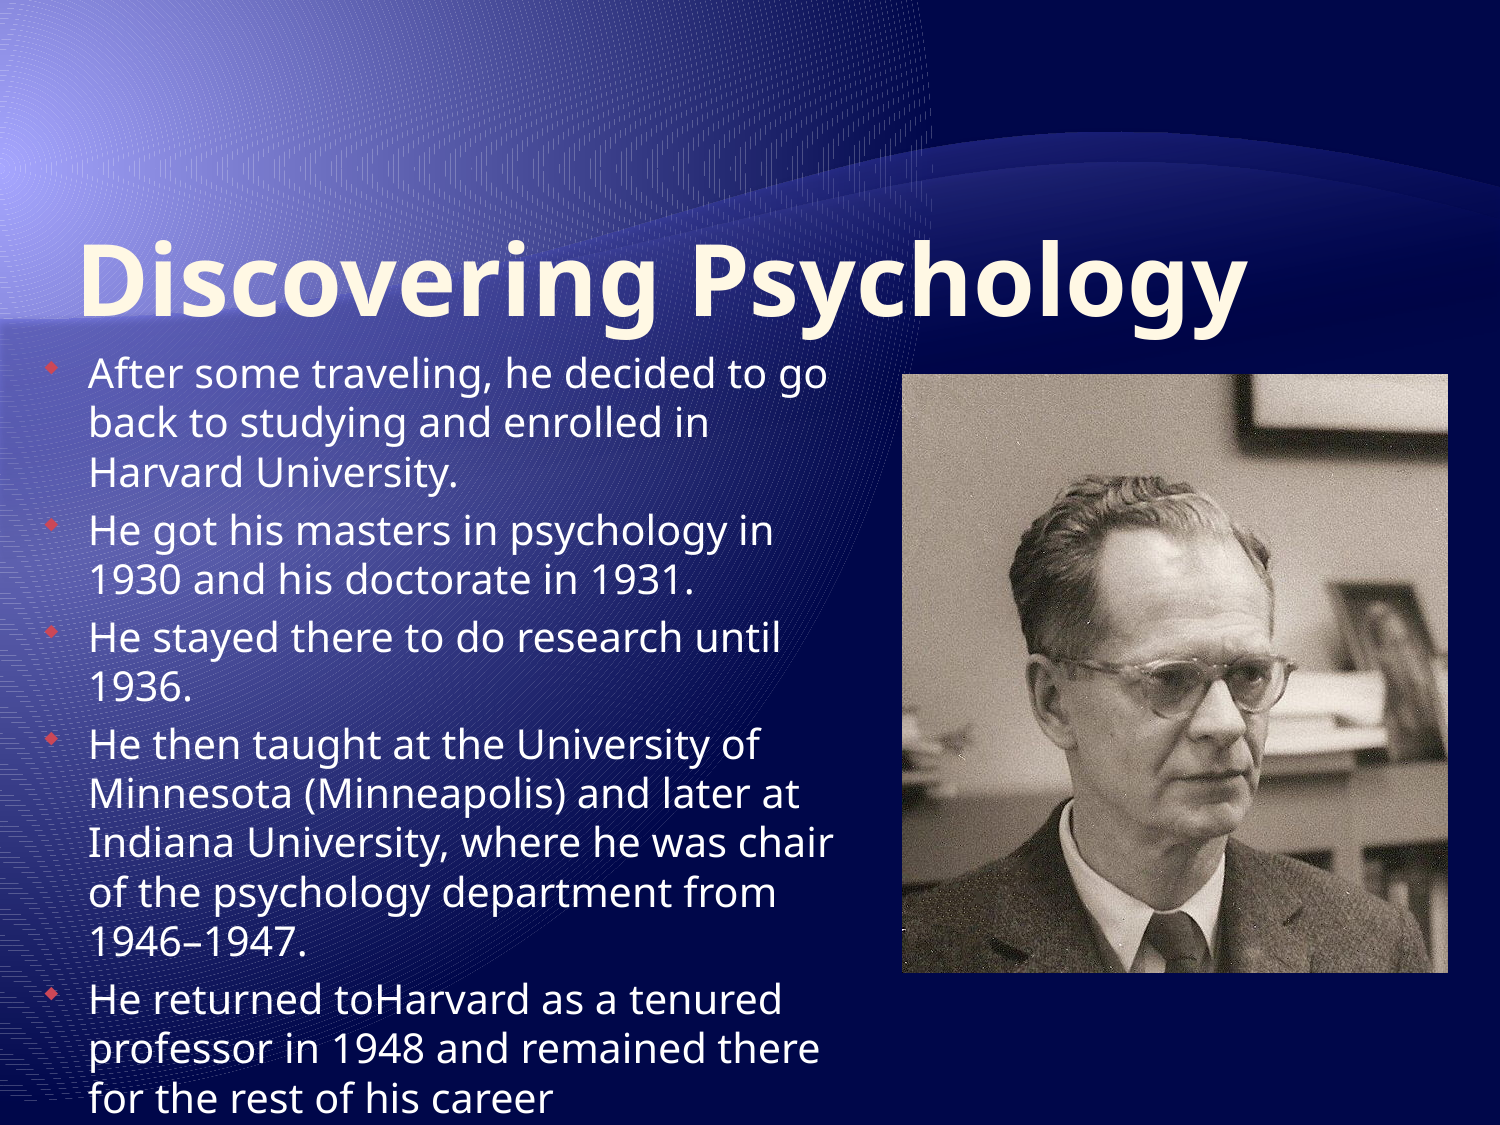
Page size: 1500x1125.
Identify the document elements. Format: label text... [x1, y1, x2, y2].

picture [902, 374, 1448, 973]
title Discovering Psychology [75, 87, 1425, 338]
list After some traveling, he decided to go back to studying and enrolled in Harvard University. He got his masters in psychology in 1930 and his doctorate in 1931. He stayed there to do research until 1936. He then taught at the University of Minnesota (Minneapolis) and later at Indiana University, where he was chair of the psychology department from 1946–1947. He returned toHarvard as a tenured professor in 1948 and remained there for the rest of his career [28, 339, 856, 1125]
